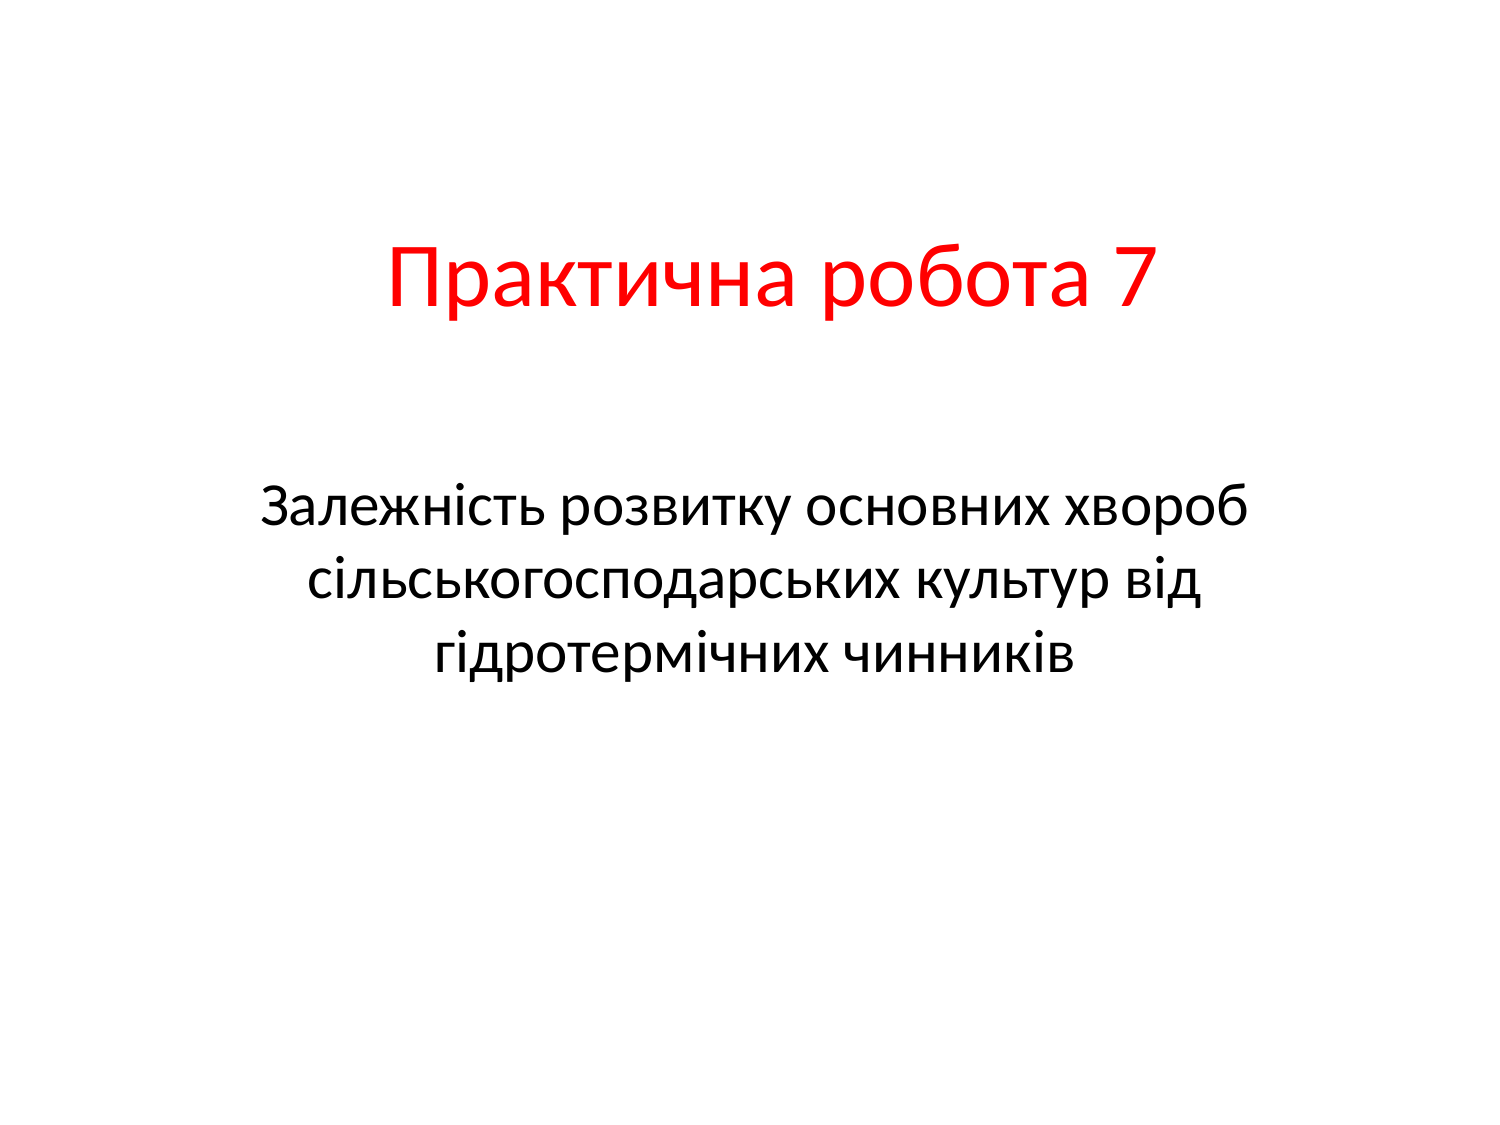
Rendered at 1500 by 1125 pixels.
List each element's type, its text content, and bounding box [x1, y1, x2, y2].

subtitle Залежність розвитку основних хвороб сільськогосподарських культур від гідротермічних чинників [230, 456, 1281, 744]
title Практична робота 7 [135, 149, 1411, 391]
